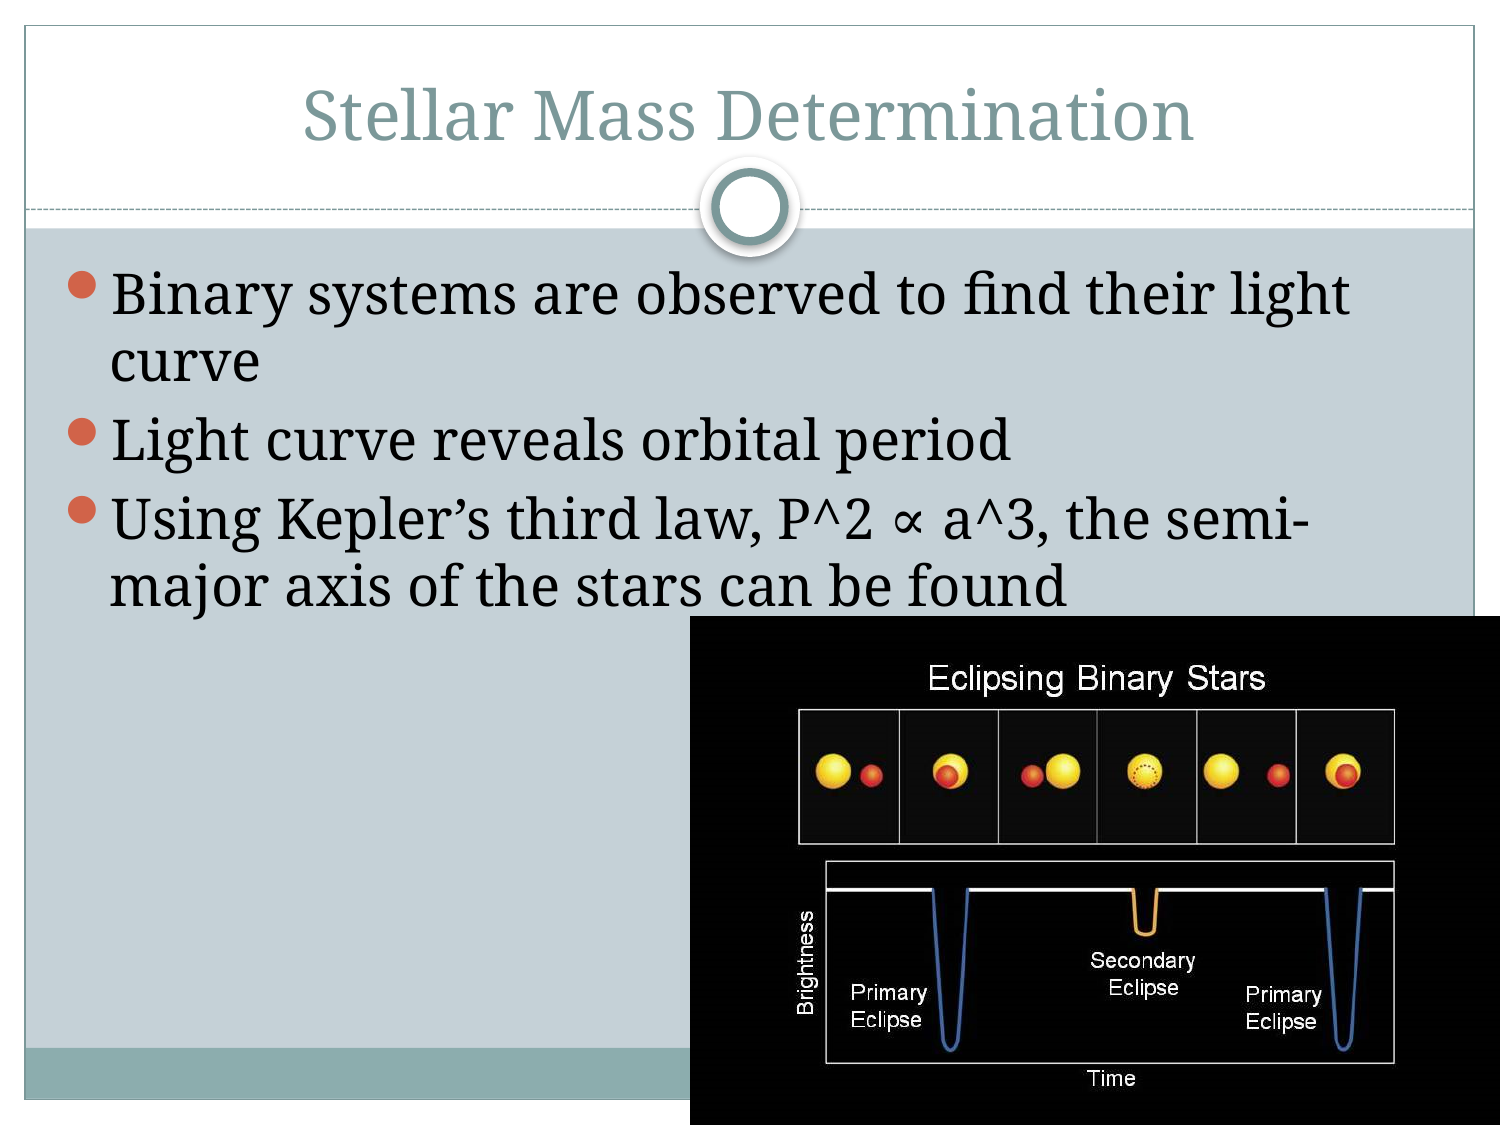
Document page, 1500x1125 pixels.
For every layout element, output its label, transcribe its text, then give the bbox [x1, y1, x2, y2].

list Binary systems are observed to find their light curve Light curve reveals orbital period Using Kepler’s third law, P^2 ∝ a^3, the semi-major axis of the stars can be found [49, 250, 1445, 1001]
title Stellar Mass Determination [49, 37, 1450, 162]
picture [690, 616, 1500, 1125]
